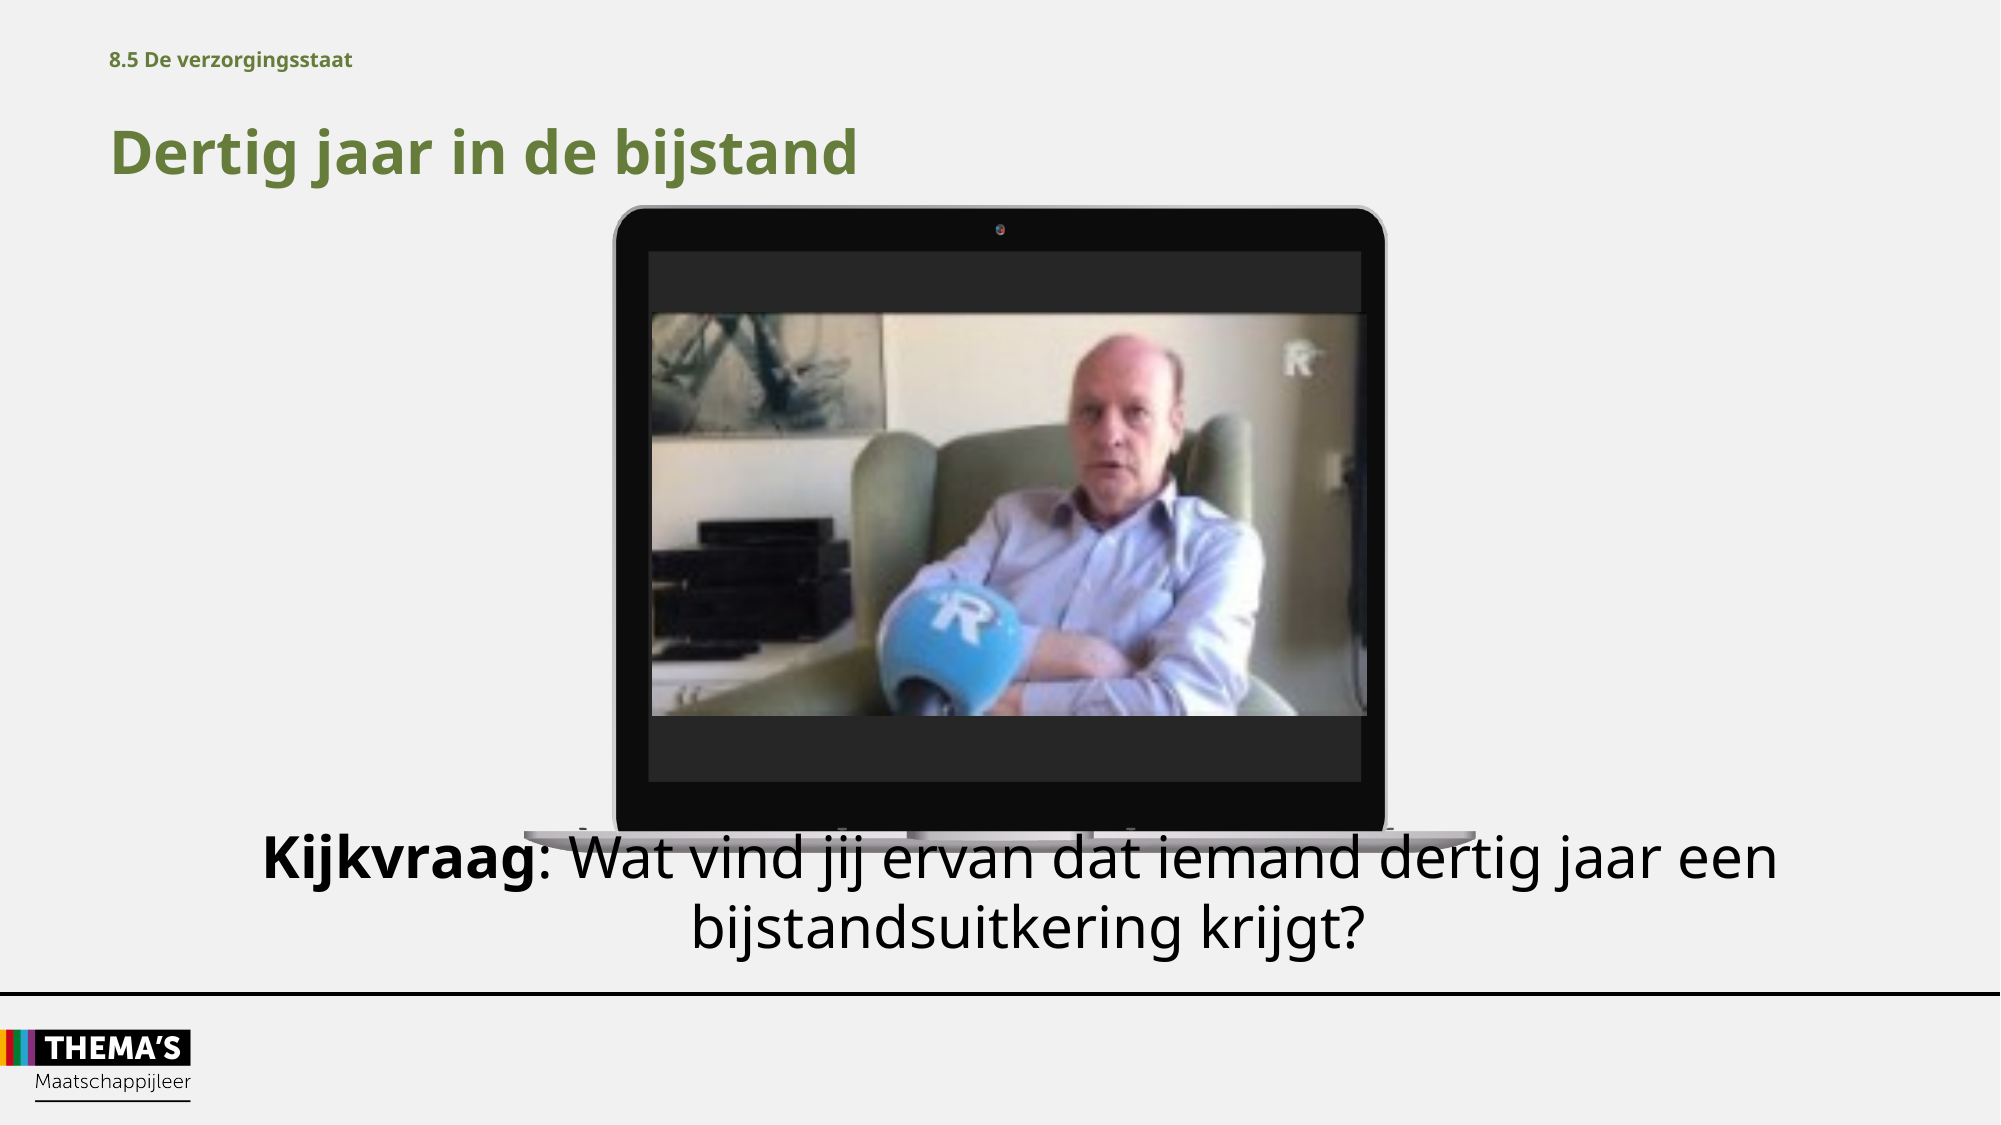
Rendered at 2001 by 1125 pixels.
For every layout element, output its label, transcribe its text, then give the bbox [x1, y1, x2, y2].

text_box Kijkvraag: Wat vind jij ervan dat iemand dertig jaar een bijstandsuitkering krijgt? [246, 813, 1810, 968]
picture [0, 993, 203, 1125]
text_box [651, 311, 1368, 717]
picture [524, 205, 1476, 813]
list Dertig jaar in de bijstand [94, 114, 1828, 205]
list 8.5 De verzorgingsstaat [94, 33, 941, 88]
